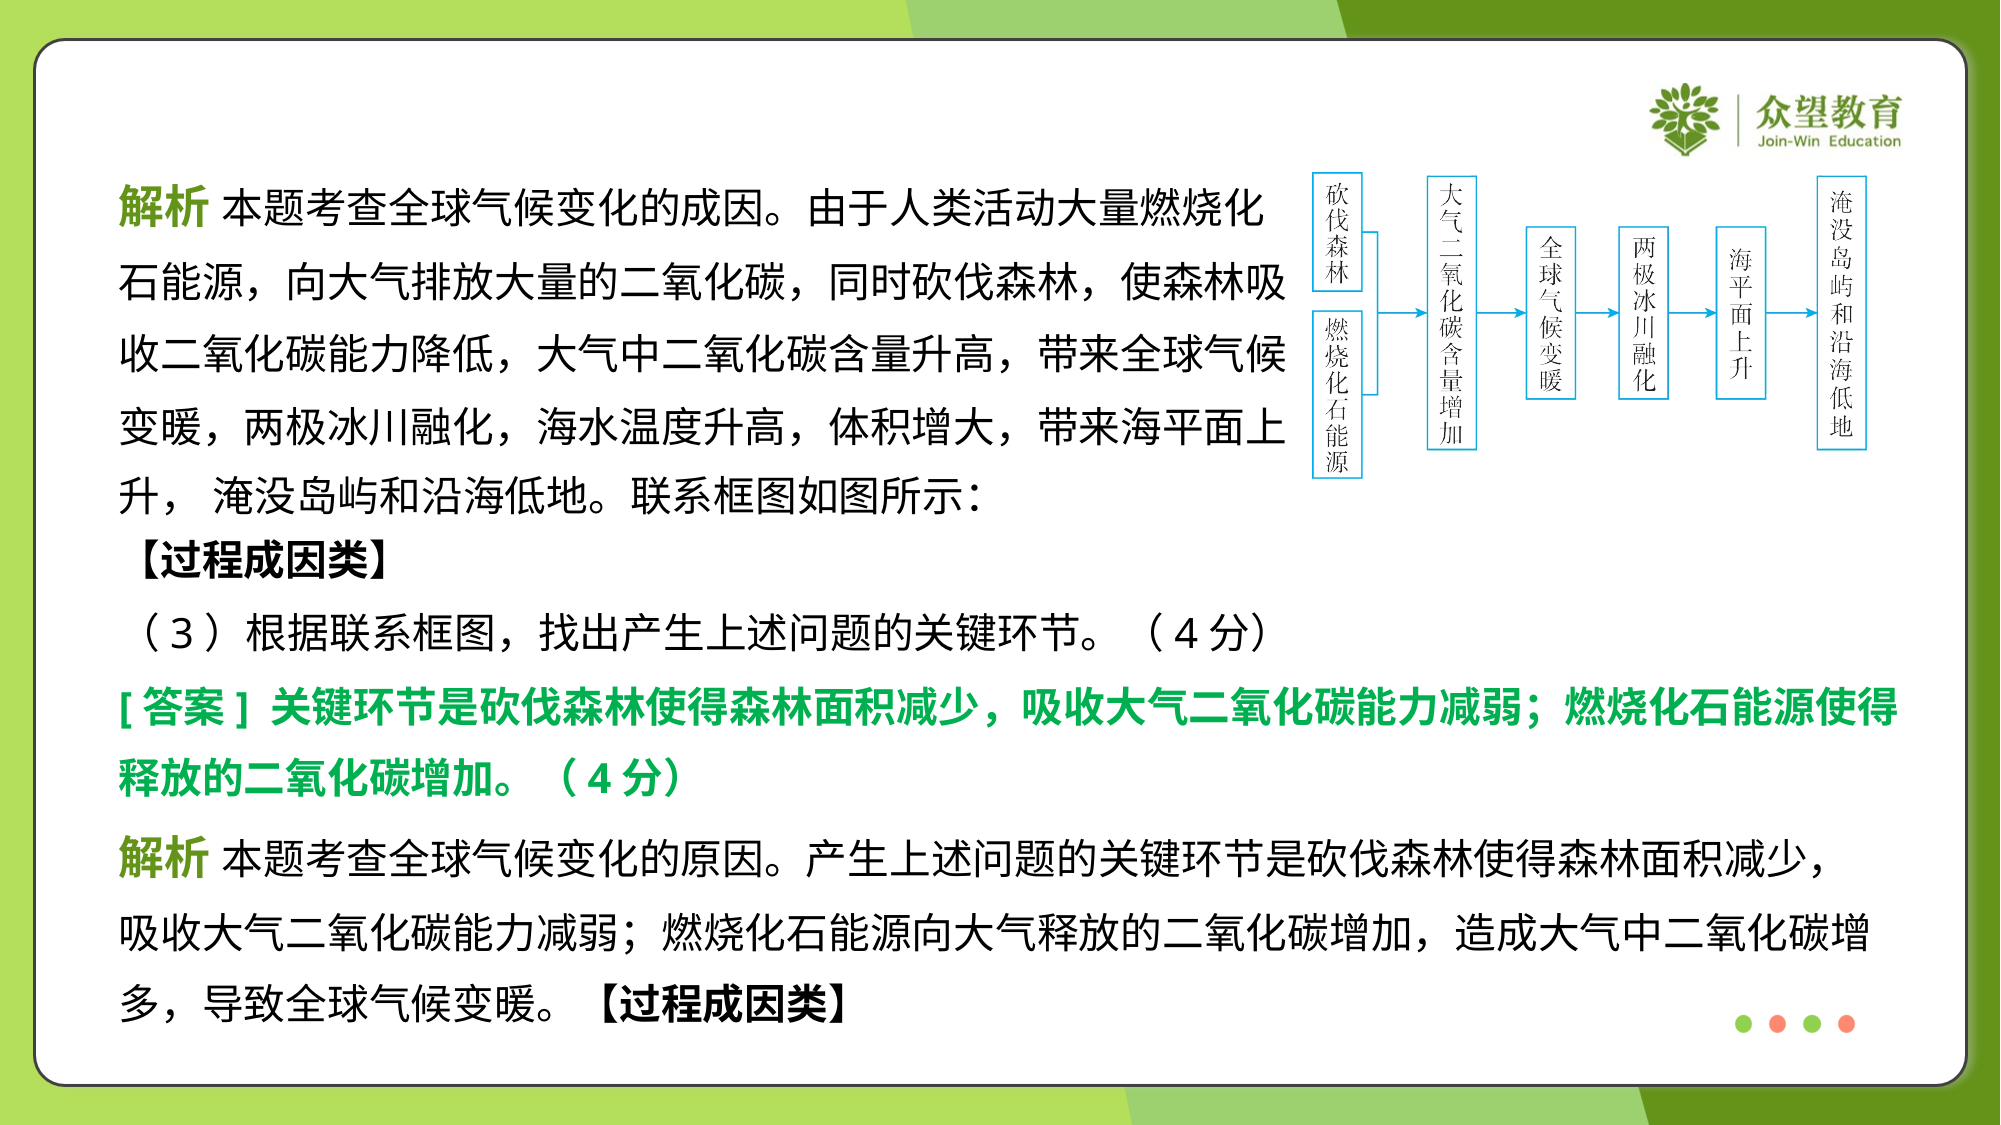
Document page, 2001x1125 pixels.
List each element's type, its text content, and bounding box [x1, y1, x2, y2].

text_box （3）根据联系框图，找出产生上述问题的关键环节。（4分） [118, 586, 1883, 651]
picture [0, 0, 2000, 1125]
text_box 解析 本题考查全球气候变化的原因。产生上述问题的关键环节是砍伐森林使得森林面积减少， 吸收大气二氧化碳能力减弱；燃烧化石能源向大气释放的二氧化碳增加，造成大气中二氧化碳增 多，导致全球气候变暖。【过程成因类】 [118, 810, 1883, 1021]
text_box [答案] 关键环节是砍伐森林使得森林面积减少，吸收大气二氧化碳能力减弱；燃烧化石能源使得 释放的二氧化碳增加。（4分） [118, 657, 1883, 795]
text_box 解析 本题考查全球气候变化的成因。由于人类活动大量燃烧化 石能源，向大气排放大量的二氧化碳，同时砍伐森林，使森林吸 收二氧化碳能力降低，大气中二氧化碳含量升高，带来全球气候 变暖，两极冰川融化，海水温度升高，体积增大，带来海平面上 升， 淹没岛屿和沿海低地。联系框图如图所示： [118, 159, 1308, 513]
text_box 【过程成因类】 [118, 513, 1883, 578]
